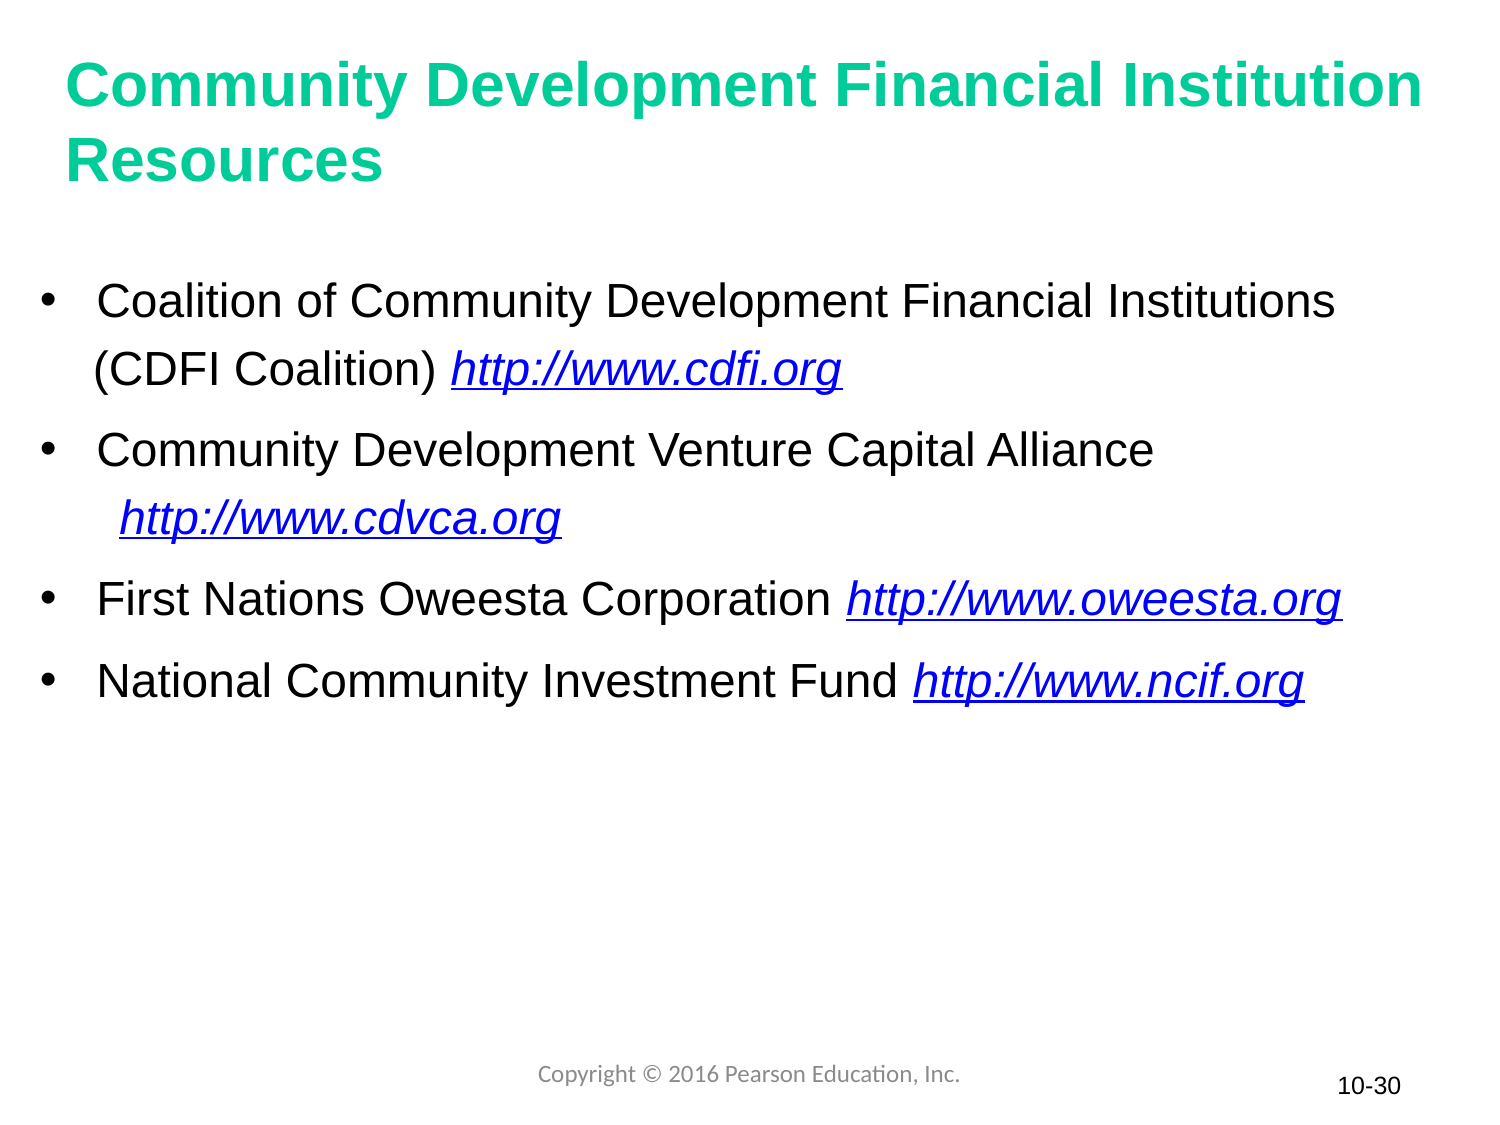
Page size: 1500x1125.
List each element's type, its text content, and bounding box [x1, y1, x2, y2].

list Coalition of Community Development Financial Institutions (CDFI Coalition) http://www.cdfi.org Community Development Venture Capital Alliance http://www.cdvca.org First Nations Oweesta Corporation http://www.oweesta.org National Community Investment Fund http://www.ncif.org [24, 262, 1500, 1005]
title Community Development Financial Institution Resources [50, 24, 1475, 213]
footer Copyright © 2016 Pearson Education, Inc. [512, 1042, 988, 1103]
